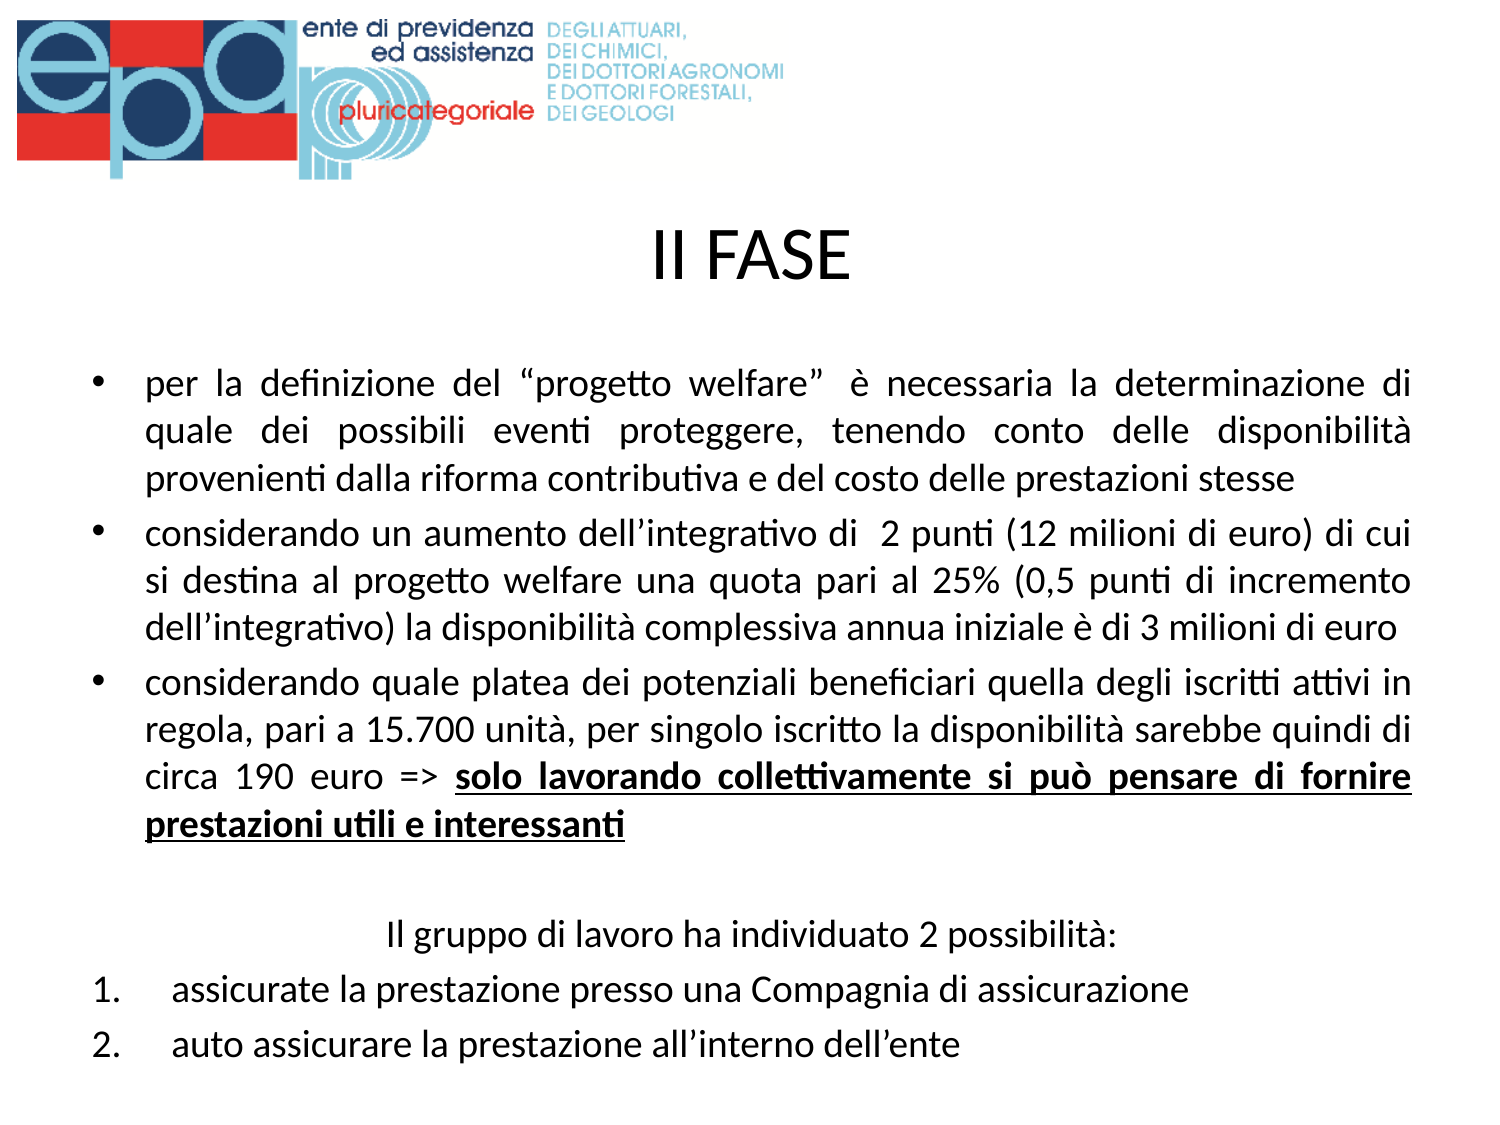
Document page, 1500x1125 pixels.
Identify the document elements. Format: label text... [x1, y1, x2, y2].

list per la definizione del “progetto welfare” è necessaria la determinazione di quale dei possibili eventi proteggere, tenendo conto delle disponibilità provenienti dalla riforma contributiva e del costo delle prestazioni stesse considerando un aumento dell’integrativo di 2 punti (12 milioni di euro) di cui si destina al progetto welfare una quota pari al 25% (0,5 punti di incremento dell’integrativo) la disponibilità complessiva annua iniziale è di 3 milioni di euro considerando quale platea dei potenziali beneficiari quella degli iscritti attivi in regola, pari a 15.700 unità, per singolo iscritto la disponibilità sarebbe quindi di circa 190 euro => solo lavorando collettivamente si può pensare di fornire prestazioni utili e interessanti Il gruppo di lavoro ha individuato 2 possibilità: assicurate la prestazione presso una Compagnia di assicurazione auto assicurare la prestazione all’interno dell’ente [76, 349, 1427, 1093]
picture [17, 18, 792, 182]
title II FASE [76, 196, 1427, 303]
